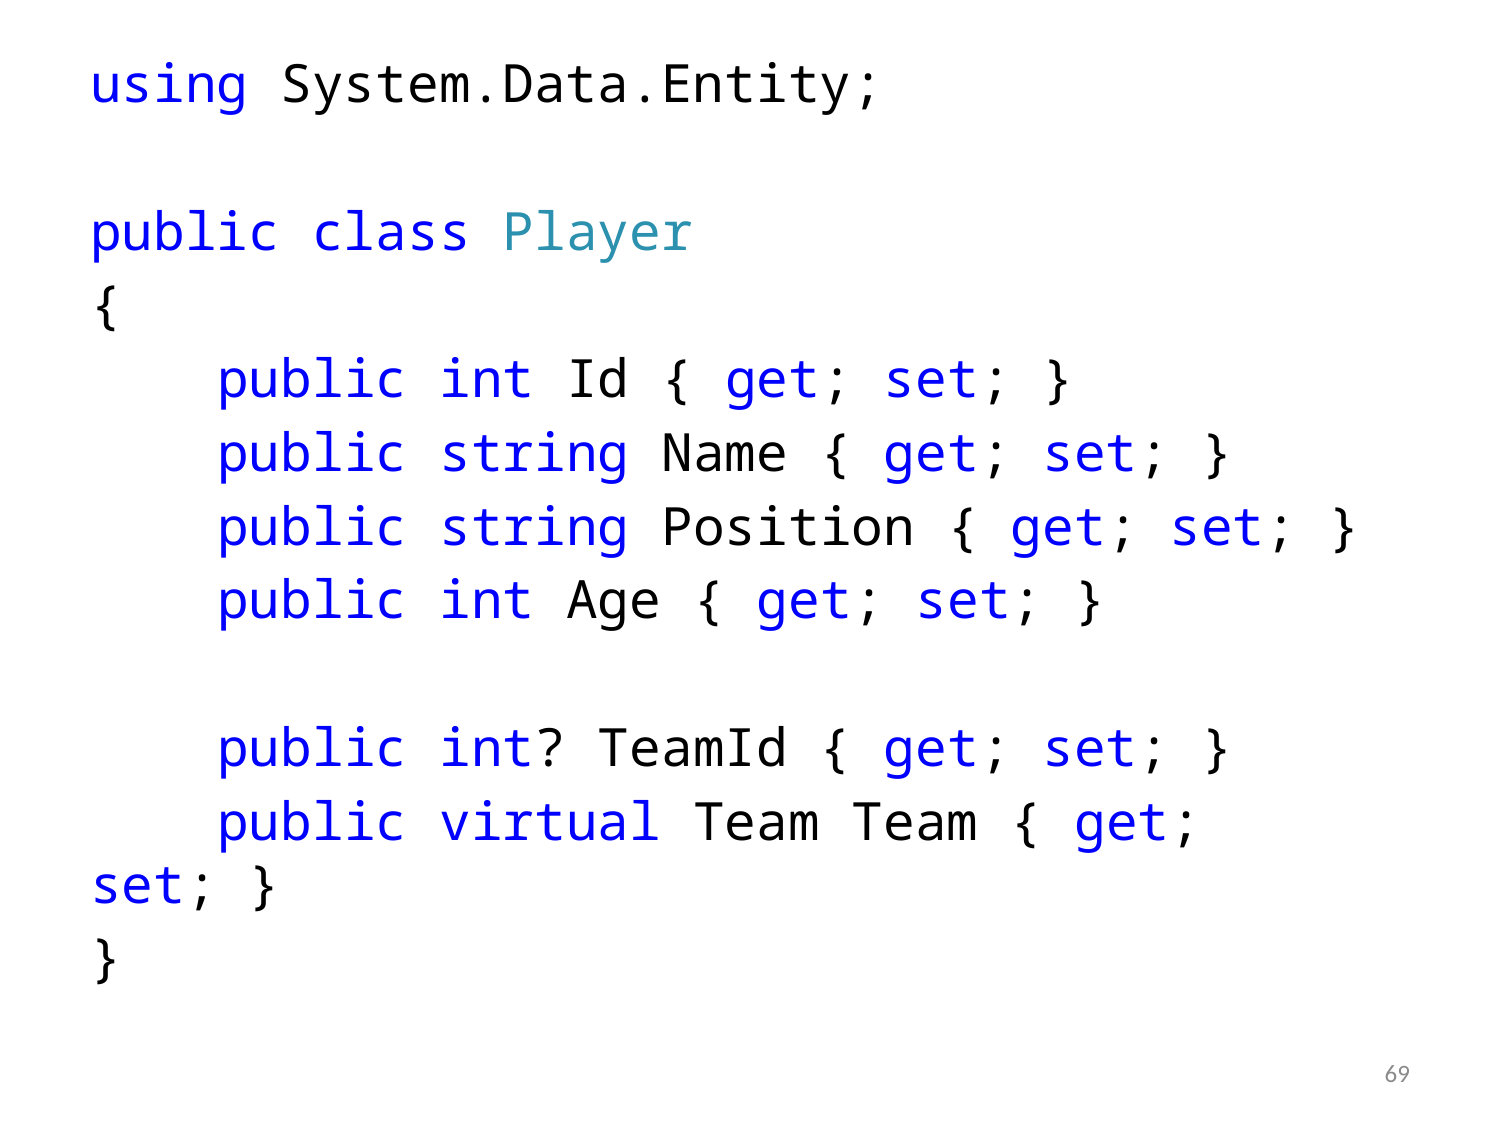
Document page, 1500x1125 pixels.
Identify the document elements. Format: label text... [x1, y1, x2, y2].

list using System.Data.Entity; public class Player { public int Id { get; set; } public string Name { get; set; } public string Position { get; set; } public int Age { get; set; } public int? TeamId { get; set; } public virtual Team Team { get; set; } } [75, 42, 1425, 1005]
slide_number 69 [1074, 1042, 1425, 1103]
